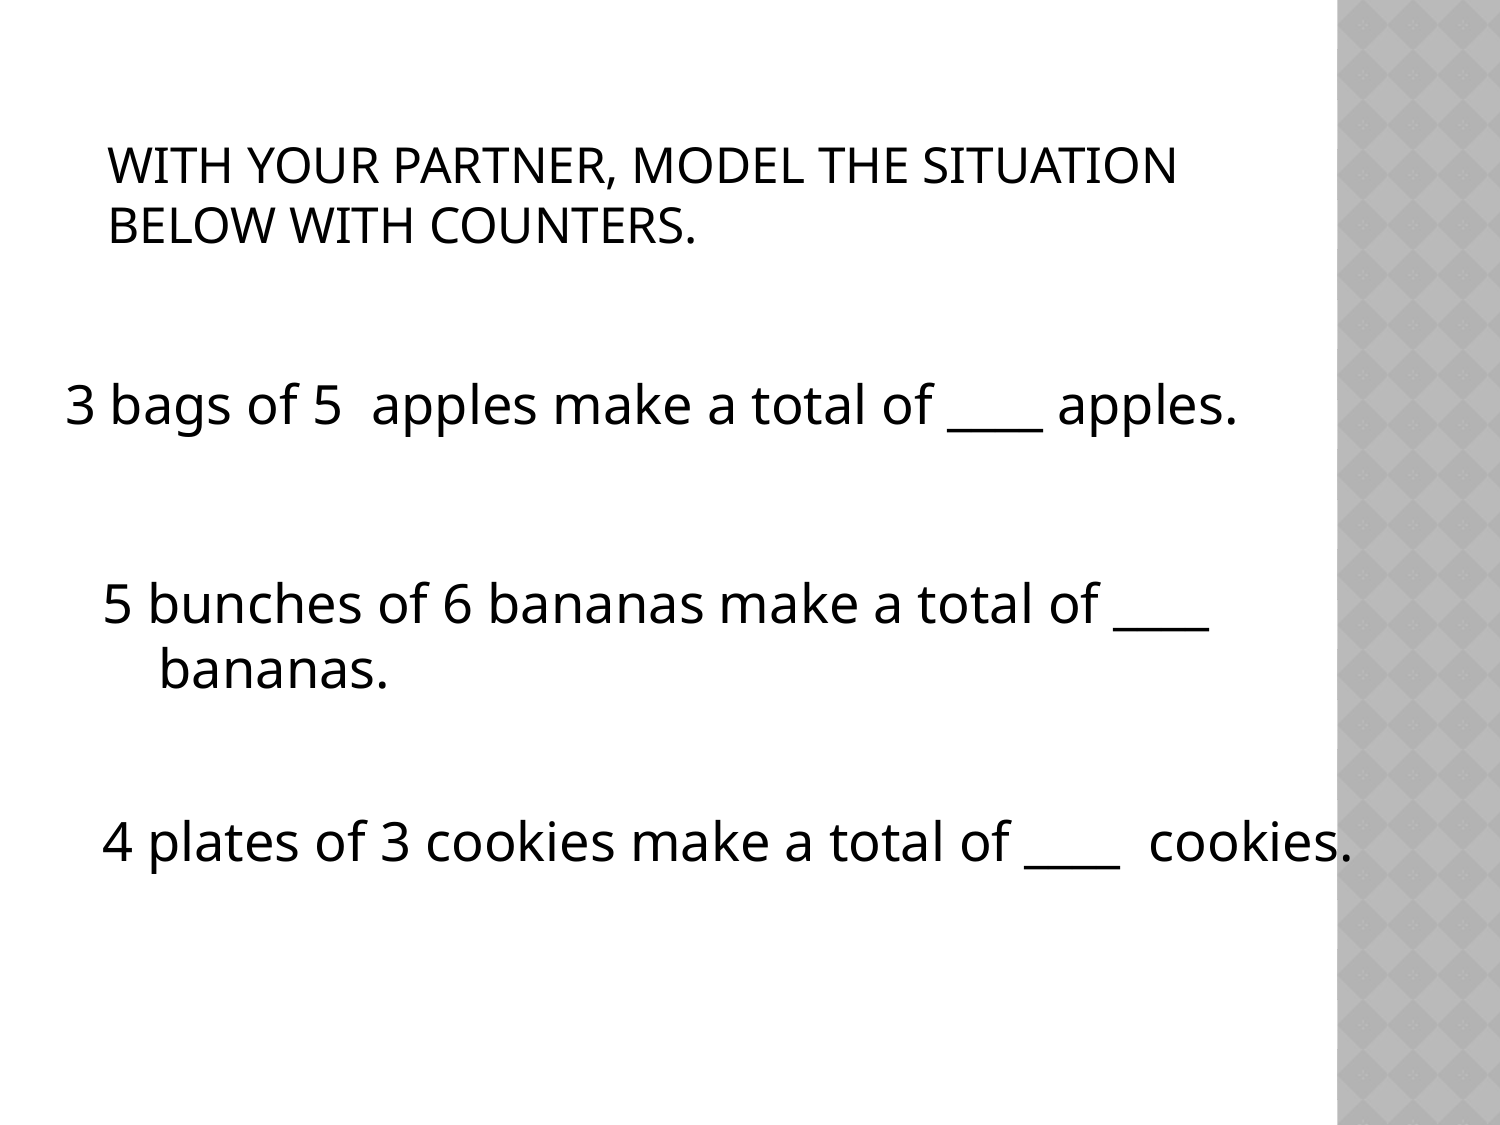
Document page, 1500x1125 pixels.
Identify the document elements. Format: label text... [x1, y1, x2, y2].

text_box 5 bunches of 6 bananas make a total of ____ bananas. [87, 562, 1438, 700]
title With your partner, model the situation below with counters. [99, 75, 1325, 313]
list 3 bags of 5 apples make a total of ____ apples. [49, 362, 1401, 501]
text_box 4 plates of 3 cookies make a total of ____ cookies. [87, 799, 1438, 938]
